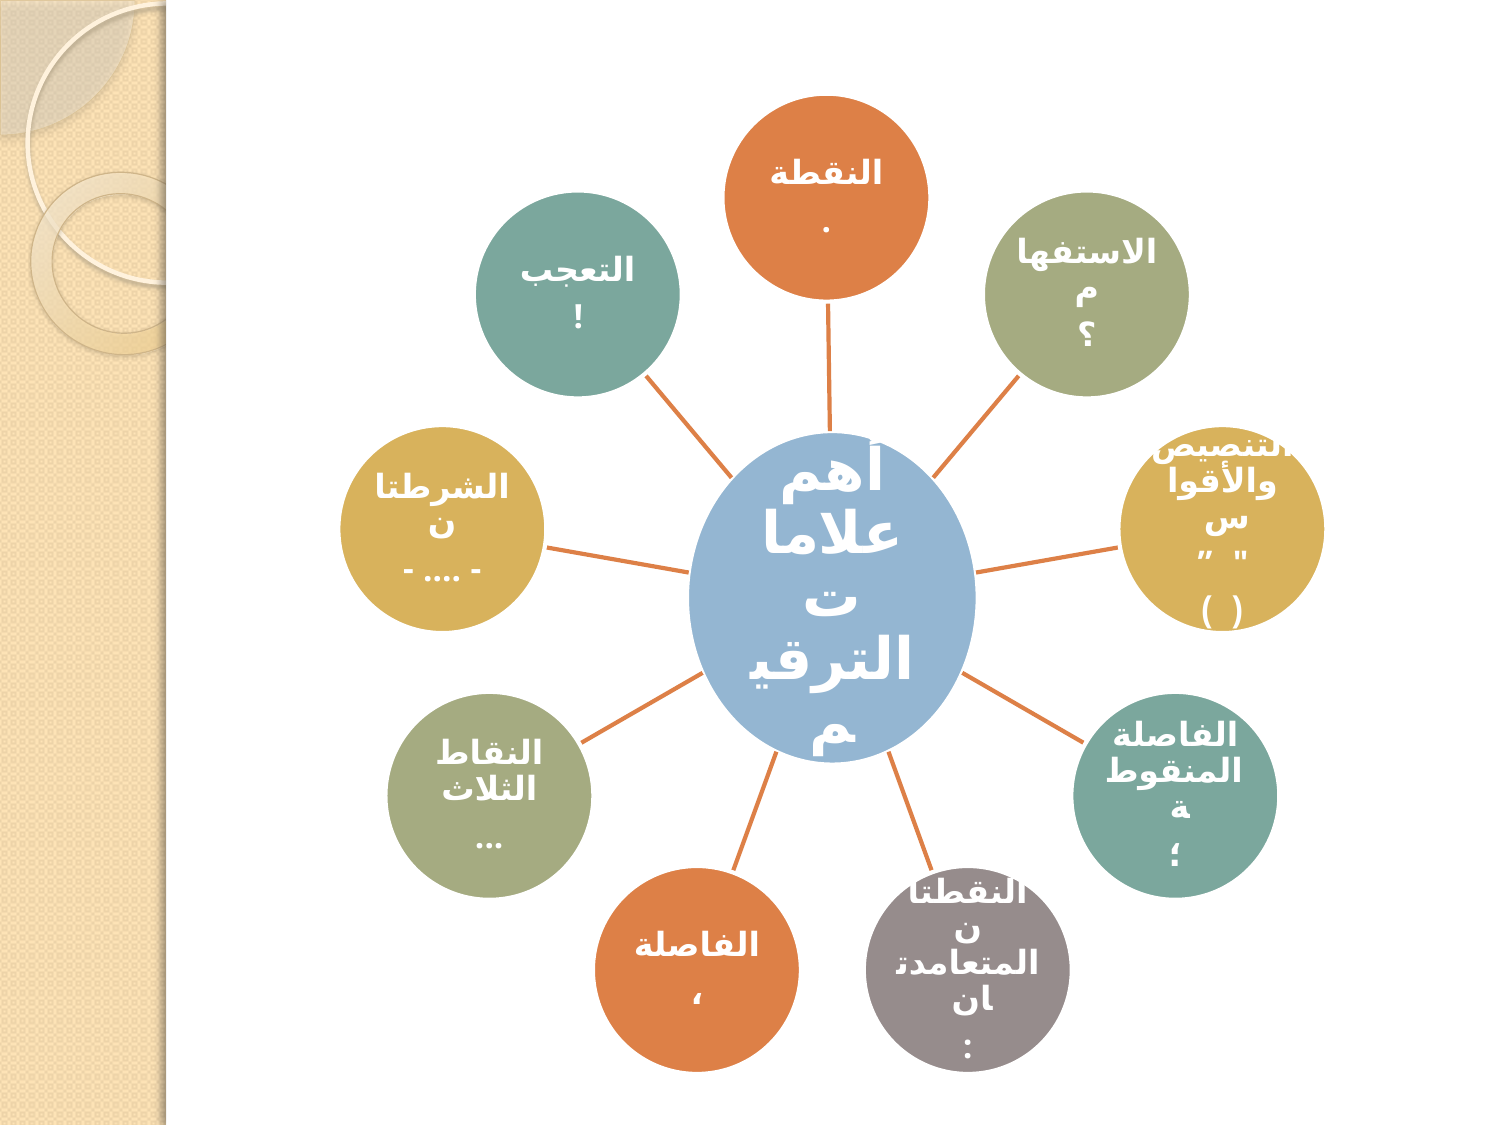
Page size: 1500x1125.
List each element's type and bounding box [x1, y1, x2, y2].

list [198, 93, 1466, 1079]
